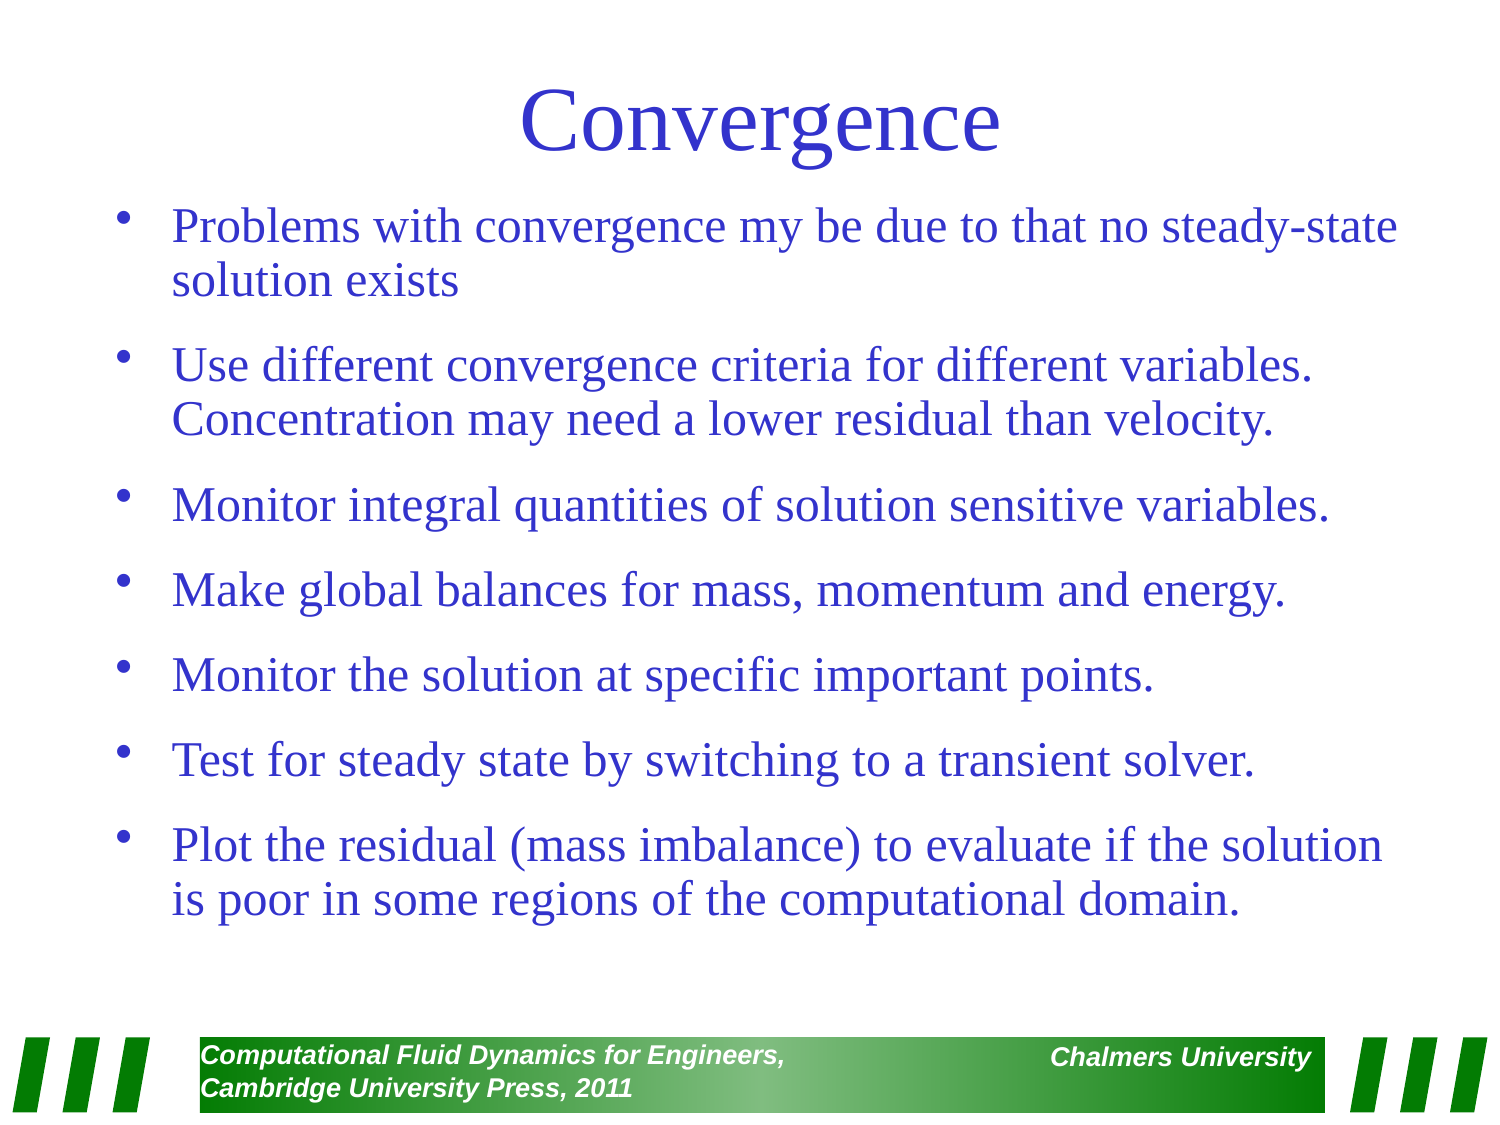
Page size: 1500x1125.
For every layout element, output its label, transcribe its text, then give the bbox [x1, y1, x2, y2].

list Problems with convergence my be due to that no steady-state solution exists Use different convergence criteria for different variables. Concentration may need a lower residual than velocity. Monitor integral quantities of solution sensitive variables. Make global balances for mass, momentum and energy. Monitor the solution at specific important points. Test for steady state by switching to a transient solver. Plot the residual (mass imbalance) to evaluate if the solution is poor in some regions of the computational domain. [100, 191, 1436, 1036]
title Convergence [123, 42, 1400, 185]
